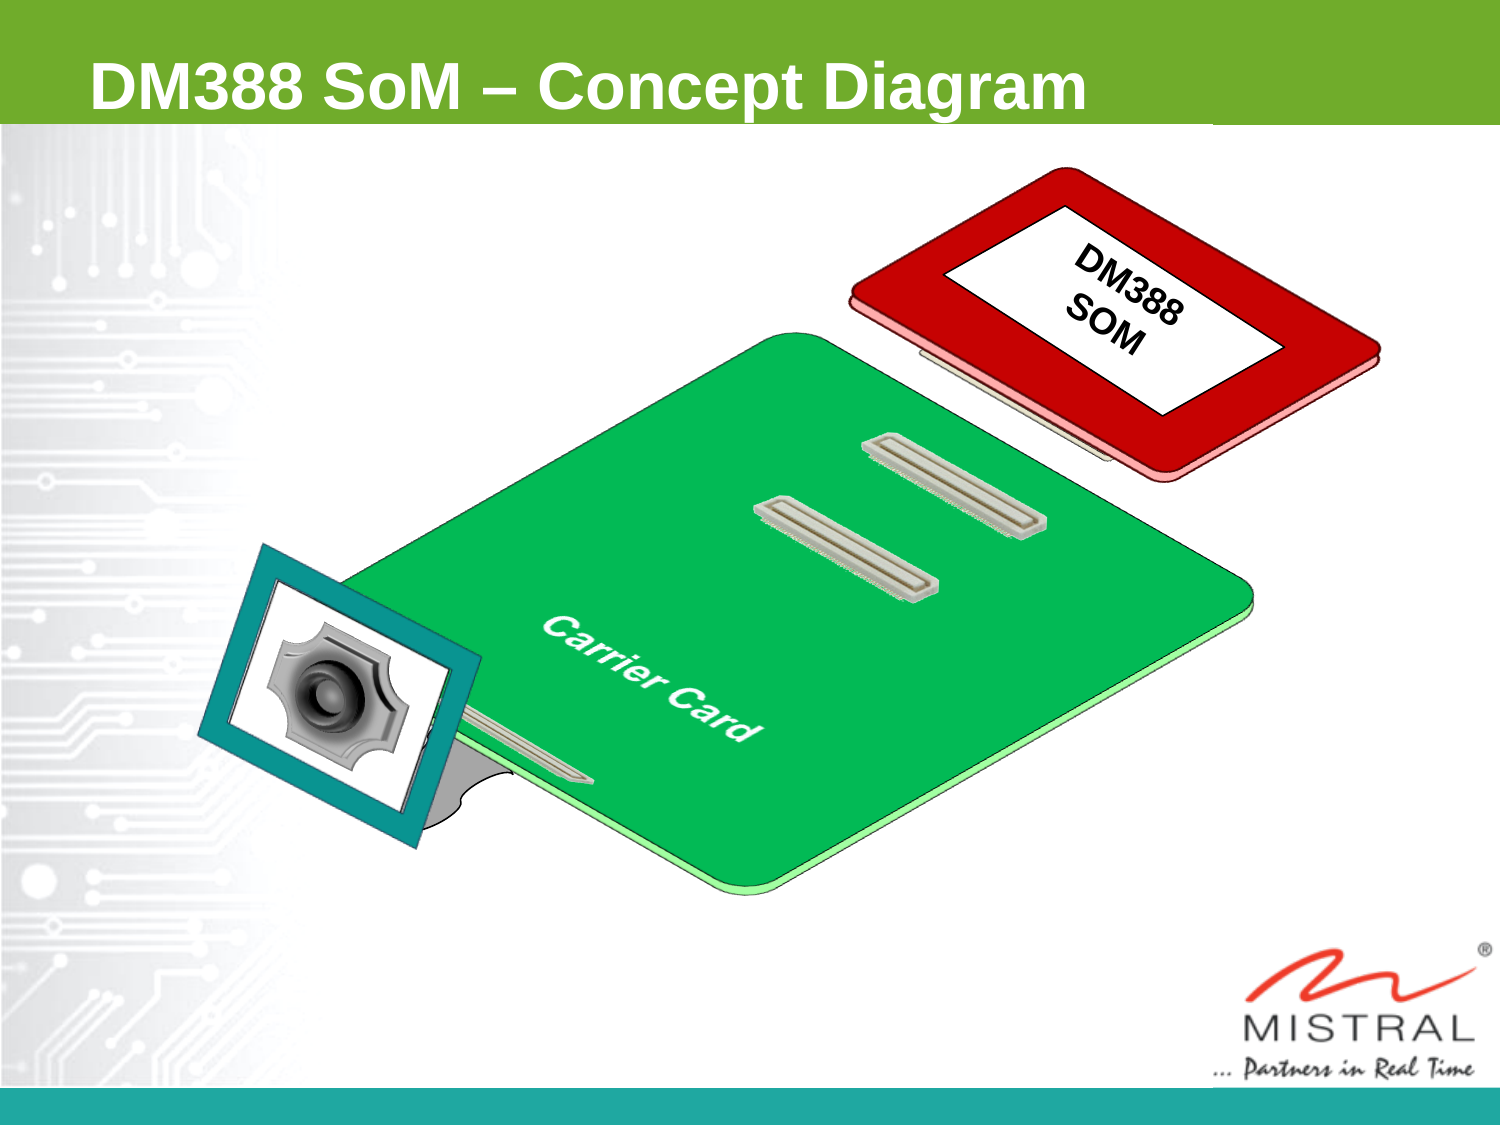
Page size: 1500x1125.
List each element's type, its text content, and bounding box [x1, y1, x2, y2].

picture [1213, 937, 1500, 1088]
title DM388 SoM – Concept Diagram [75, 45, 1425, 121]
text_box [205, 590, 476, 804]
picture [192, 160, 1392, 909]
